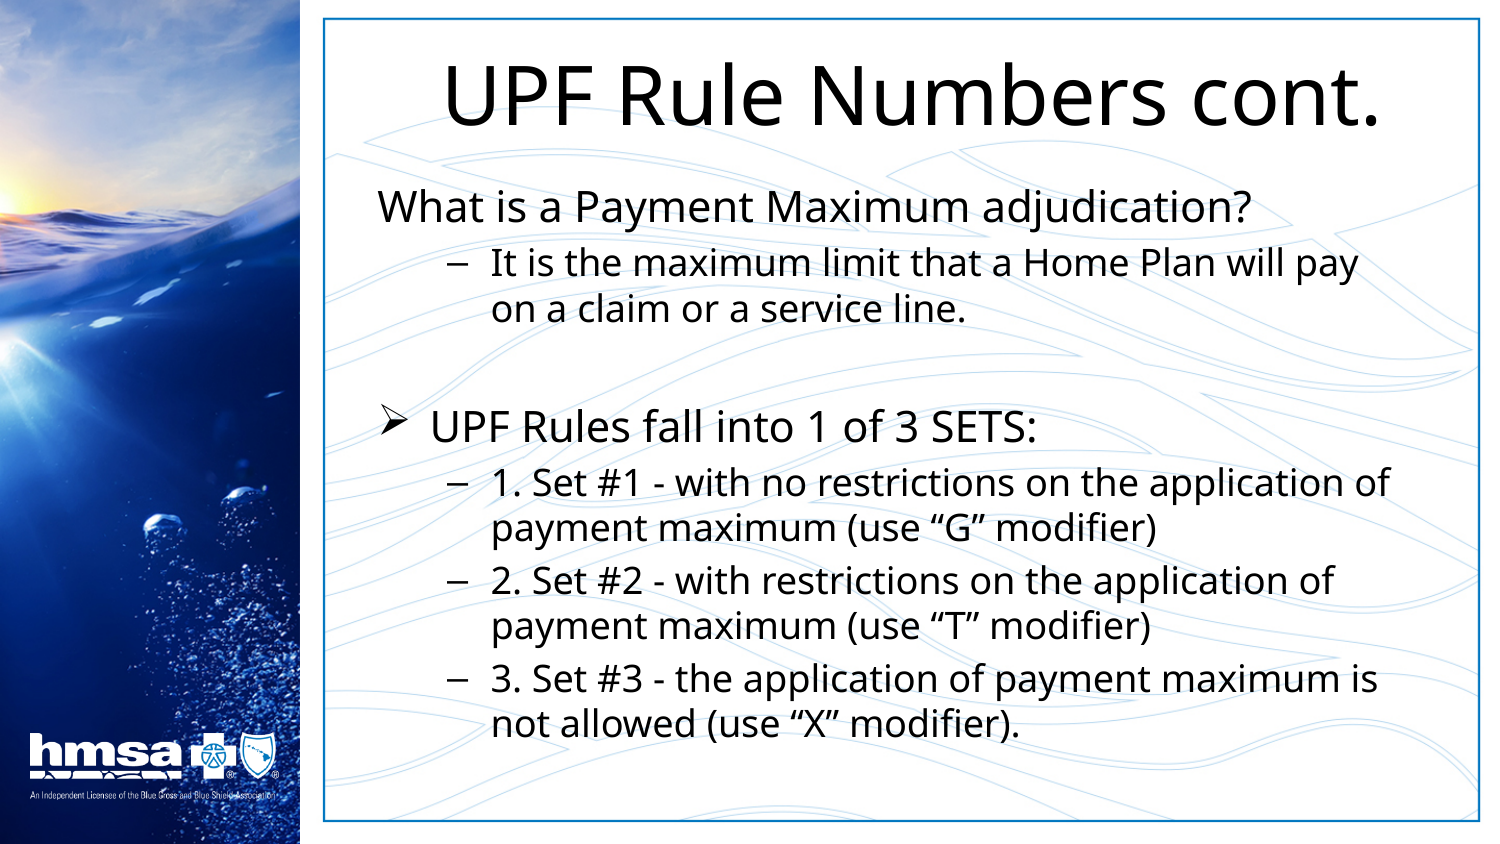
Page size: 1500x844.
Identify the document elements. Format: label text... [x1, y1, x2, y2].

picture [0, 0, 1500, 844]
list What is a Payment Maximum adjudication? It is the maximum limit that a Home Plan will pay on a claim or a service line. UPF Rules fall into 1 of 3 SETS: 1. Set #1 - with no restrictions on the application of payment maximum (use “G” modifier) 2. Set #2 - with restrictions on the application of payment maximum (use “T” modifier) 3. Set #3 - the application of payment maximum is not allowed (use “X” modifier). [362, 171, 1425, 754]
title UPF Rule Numbers cont. [399, 34, 1425, 150]
